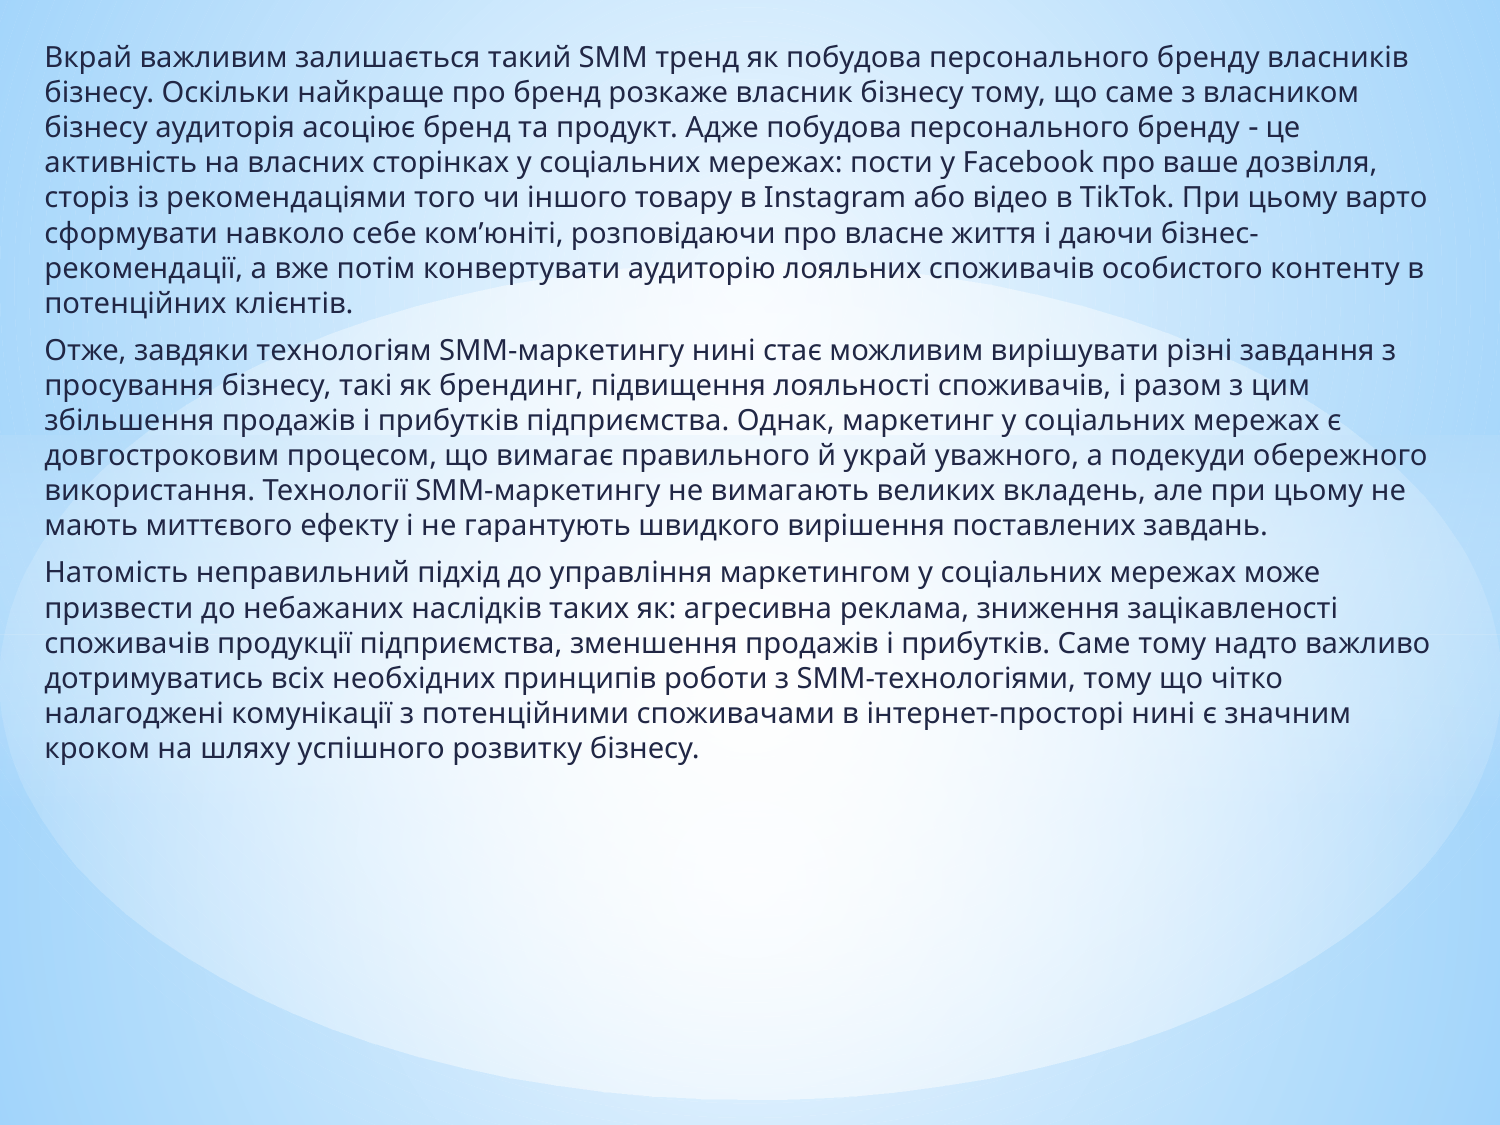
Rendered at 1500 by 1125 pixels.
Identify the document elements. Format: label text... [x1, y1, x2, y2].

subtitle Вкрай важливим залишається такий SMM тренд як побудова персонального бренду власників бізнесу. Оскільки найкраще про бренд розкаже власник бізнесу тому, що саме з власником бізнесу аудиторія асоціює бренд та продукт. Адже побудова персонального бренду  це активність на власних сторінках у соціальних мережах: пости у Facebook про ваше дозвілля, сторіз із рекомендаціями того чи іншого товару в Instagram або відео в TikTok. При цьому варто сформувати навколо себе ком’юніті, розповідаючи про власне життя і даючи бізнес-рекомендації, а вже потім конвертувати аудиторію лояльних споживачів особистого контенту в потенційних клієнтів. Отже, завдяки технологіям SMM-маркетингу нині стає можливим вирішувати різні завдання з просування бізнесу, такі як брендинг, підвищення лояльності споживачів, і разом з цим збільшення продажів і прибутків підприємства. Однак, маркетинг у соціальних мережах є довгостроковим процесом, що вимагає правильного й украй уважного, а подекуди обережного використання. Технології SMM-маркетингу не вимагають великих вкладень, але при цьому не мають миттєвого ефекту і не гарантують швидкого вирішення поставлених завдань. Натомість неправильний підхід до управління маркетингом у соціальних мережах може призвести до небажаних наслідків таких як: агресивна реклама, зниження зацікавленості споживачів продукції підприємства, зменшення продажів і прибутків. Саме тому надто важливо дотримуватись всіх необхідних принципів роботи з SММ-технологіями, тому що чітко налагоджені комунікації з потенційними споживачами в інтернет-просторі нині є значним кроком на шляху успішного розвитку бізнесу. [29, 30, 1447, 1047]
